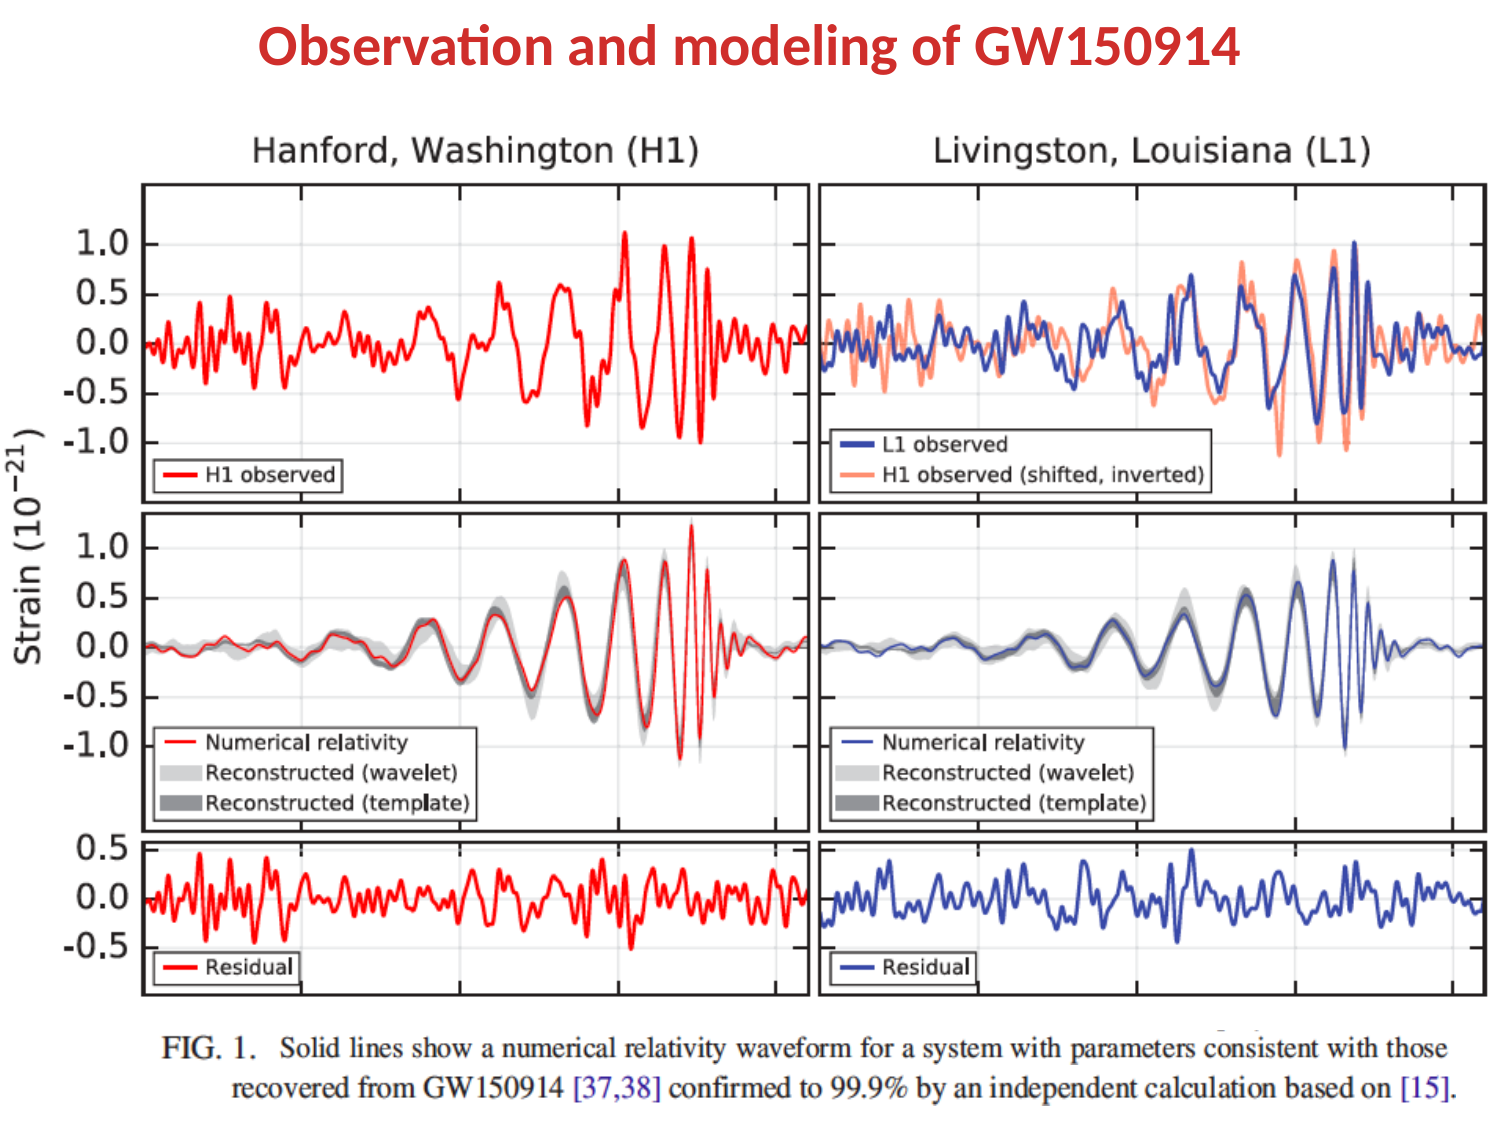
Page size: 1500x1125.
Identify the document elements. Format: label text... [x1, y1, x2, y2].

picture [229, 1072, 1456, 1106]
text_box Observation and modeling of GW150914 [74, 0, 1425, 107]
picture [273, 1030, 1450, 1065]
picture [157, 1027, 266, 1064]
picture [0, 122, 1500, 1000]
